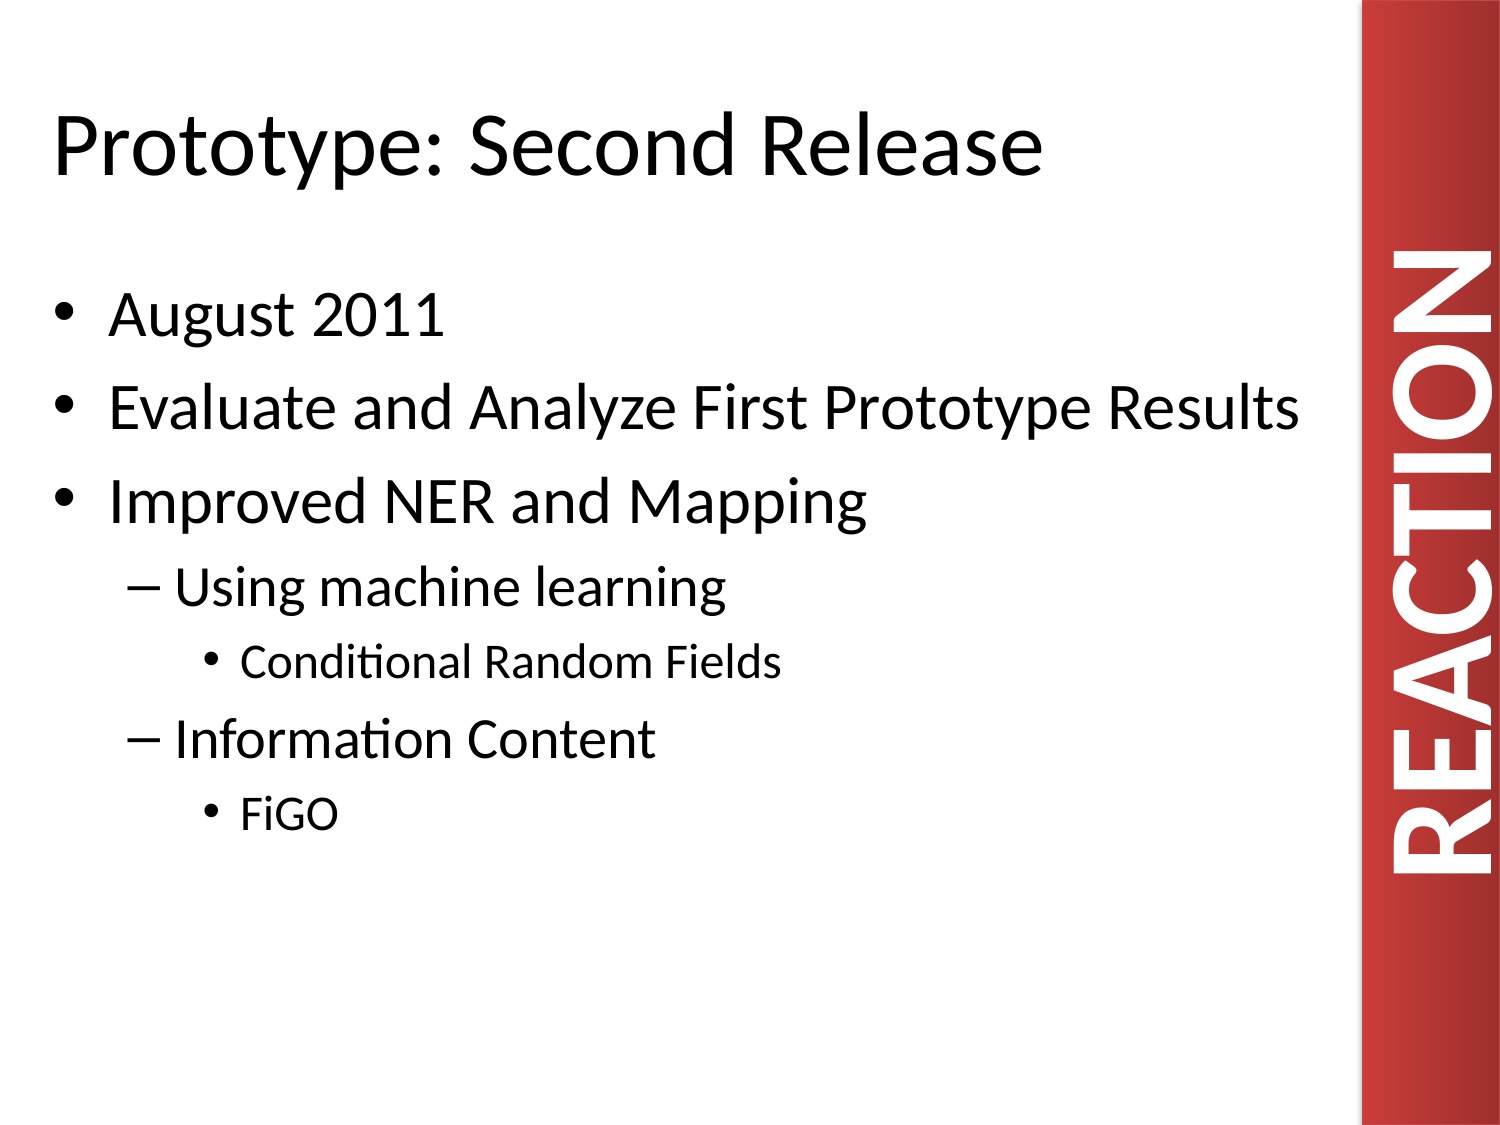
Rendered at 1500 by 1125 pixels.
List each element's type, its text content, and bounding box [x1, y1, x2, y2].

list August 2011 Evaluate and Analyze First Prototype Results Improved NER and Mapping Using machine learning Conditional Random Fields Information Content FiGO [37, 262, 1388, 1005]
title Prototype: Second Release [37, 45, 1388, 233]
